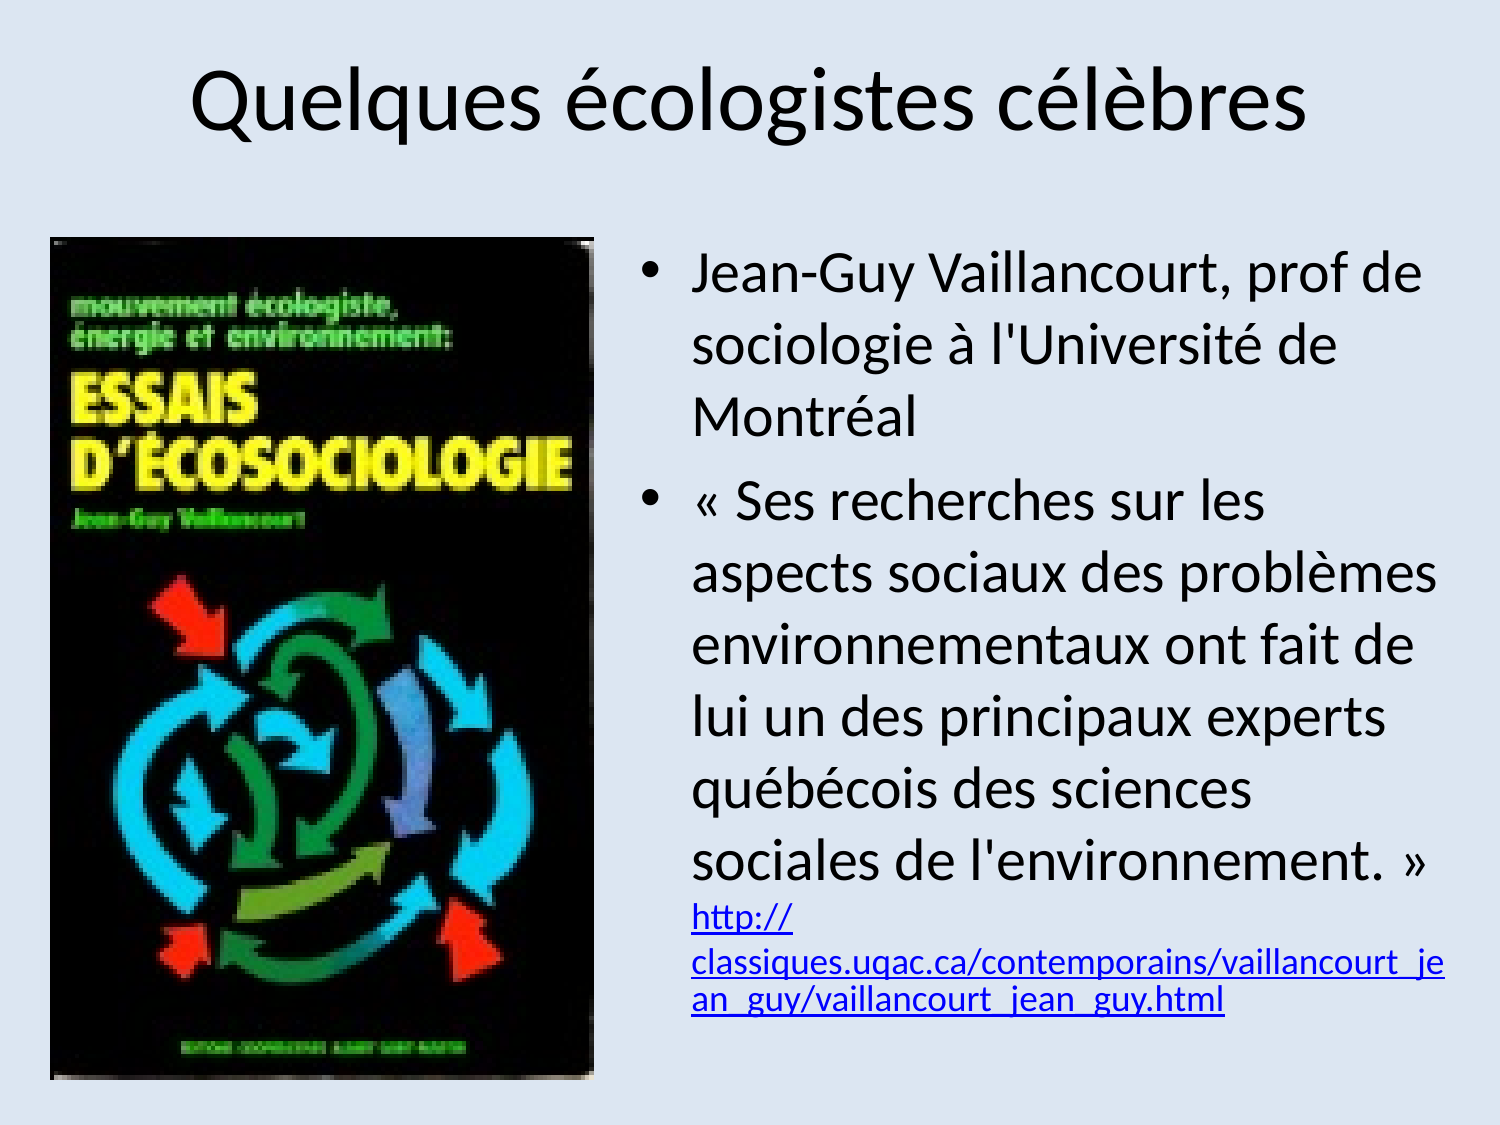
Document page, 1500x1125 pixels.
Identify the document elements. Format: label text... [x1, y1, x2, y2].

list Jean-Guy Vaillancourt, prof de sociologie à l'Université de Montréal « Ses recherches sur les aspects sociaux des problèmes environnementaux ont fait de lui un des principaux experts québécois des sciences sociales de l'environnement. » http://classiques.uqac.ca/contemporains/vaillancourt_jean_guy/vaillancourt_jean_guy.html [624, 224, 1463, 1100]
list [49, 237, 594, 1080]
title Quelques écologistes célèbres [75, 0, 1425, 188]
